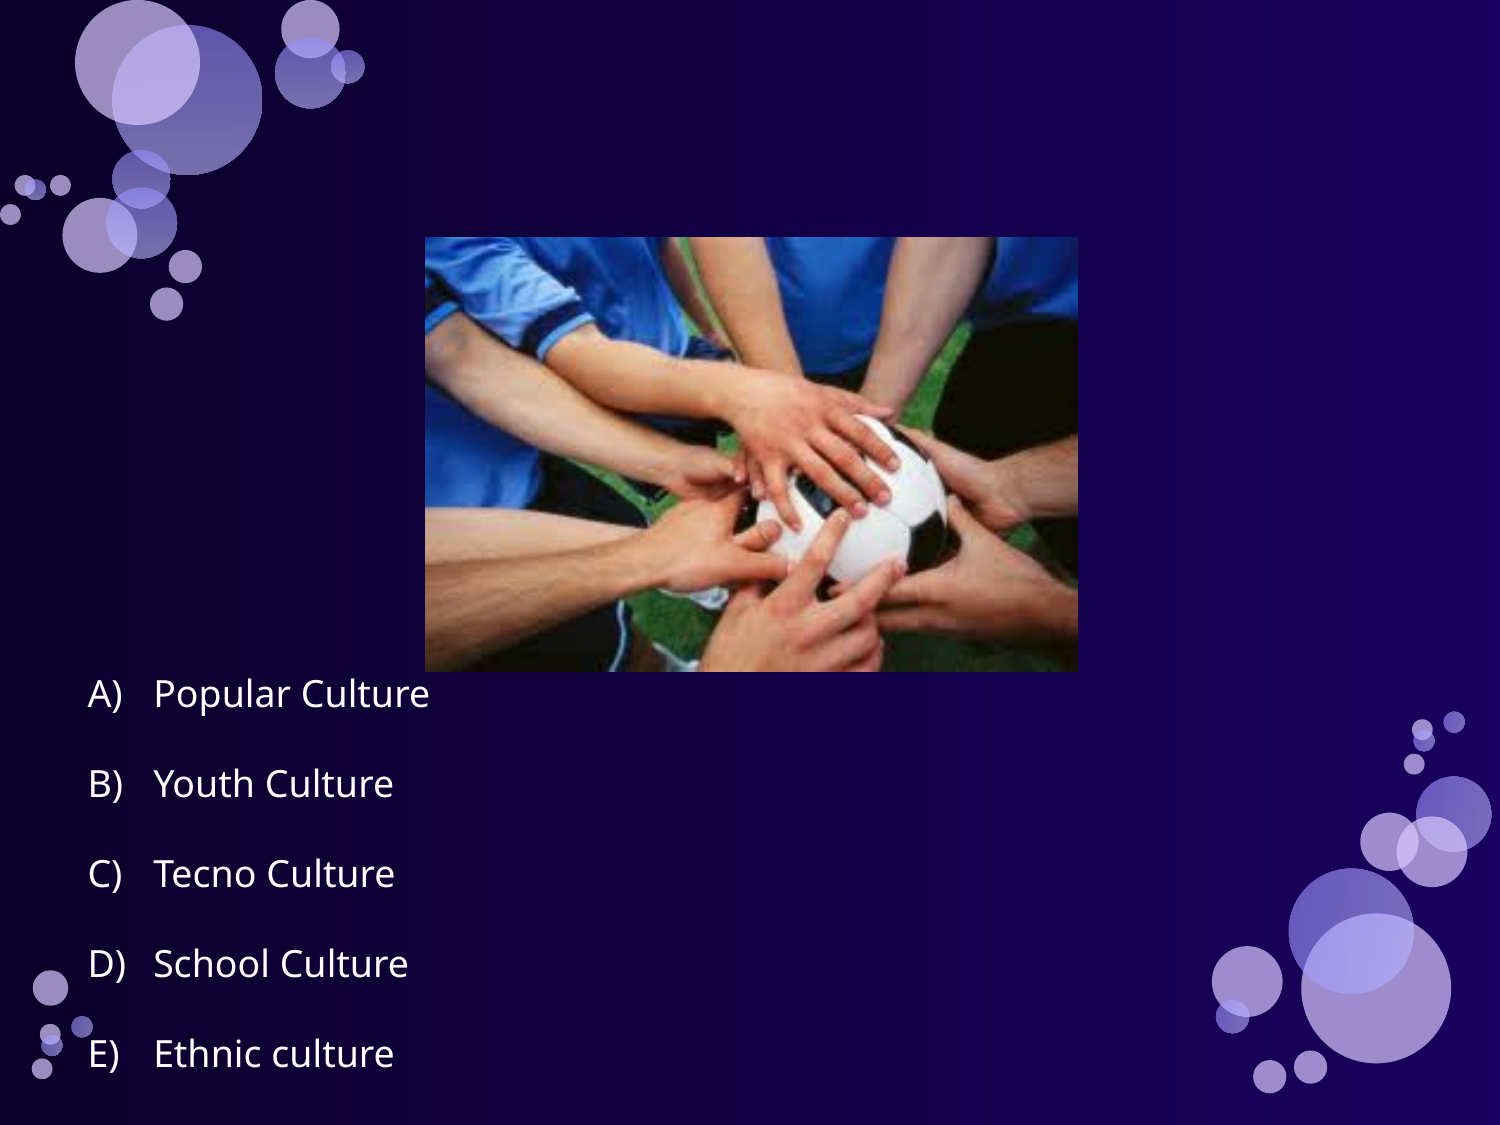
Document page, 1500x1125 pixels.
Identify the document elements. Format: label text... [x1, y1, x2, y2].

text_box Popular Culture Youth Culture Tecno Culture School Culture Ethnic culture [72, 662, 456, 1125]
picture [423, 235, 1079, 674]
